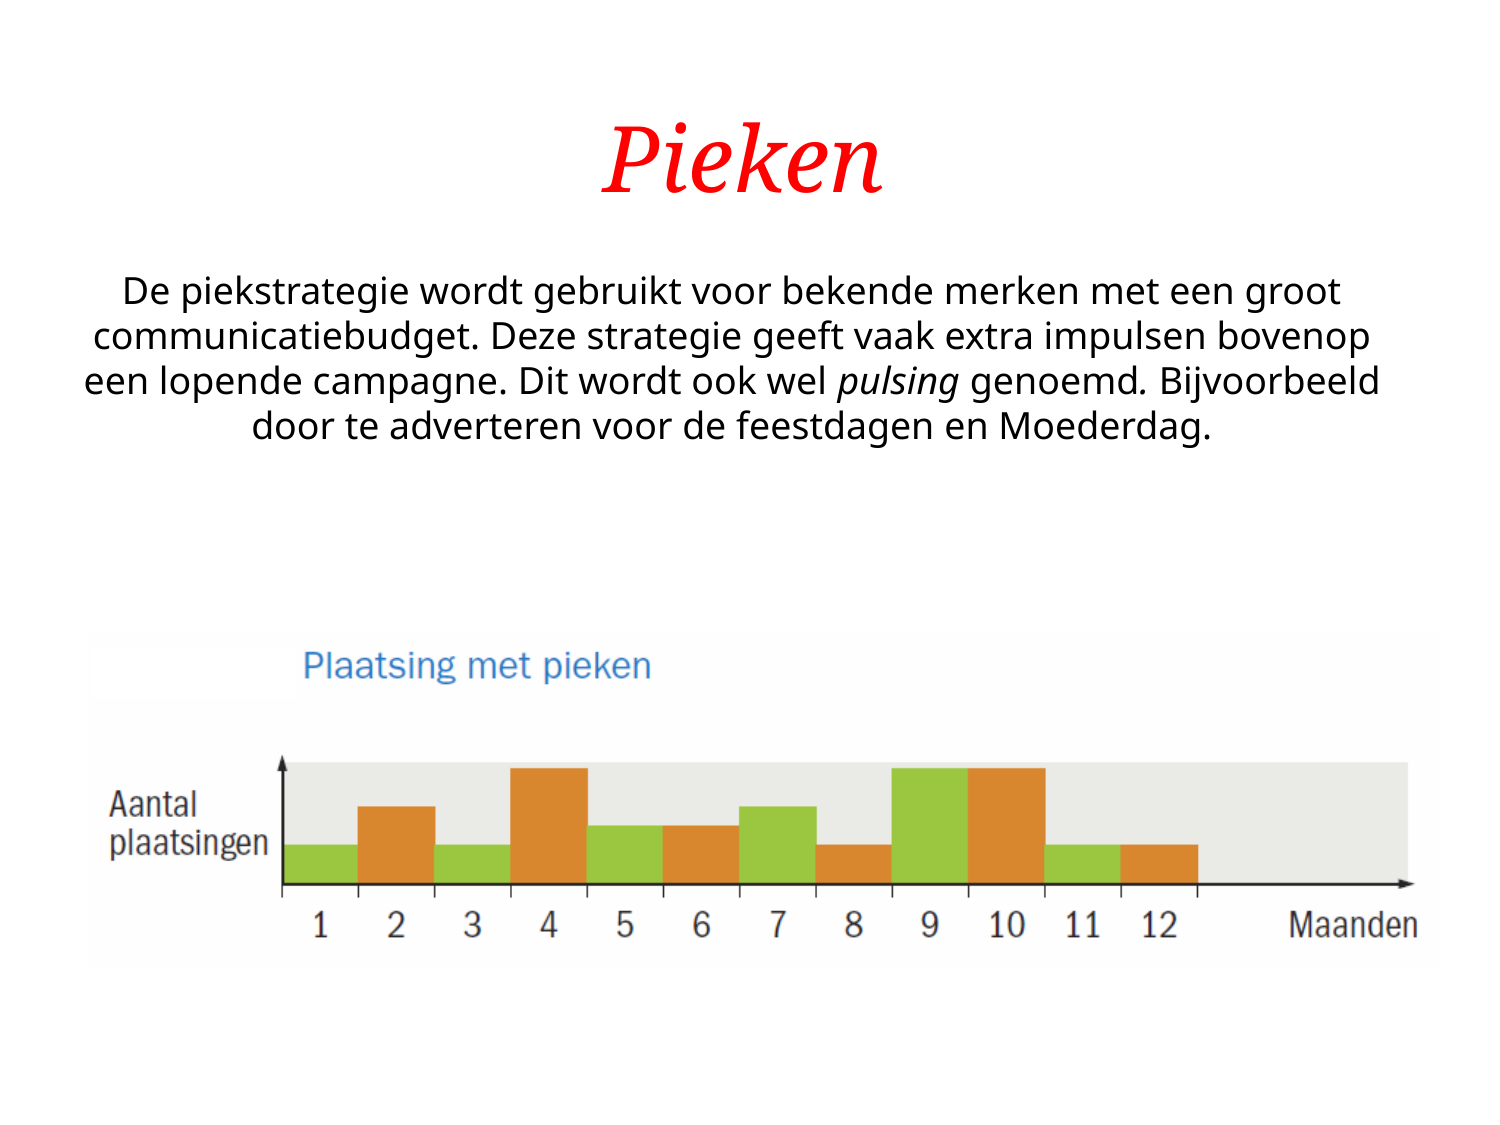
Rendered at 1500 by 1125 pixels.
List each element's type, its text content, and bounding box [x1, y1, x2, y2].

text_box Pieken [53, 93, 1436, 219]
text_box De piekstrategie wordt gebruikt voor bekende merken met een groot communicatiebudget. Deze strategie geeft vaak extra impulsen bovenop een lopende campagne. Dit wordt ook wel pulsing genoemd. Bijvoorbeeld door te adverteren voor de feestdagen en Moederdag. [53, 259, 1412, 454]
picture [88, 633, 1440, 967]
